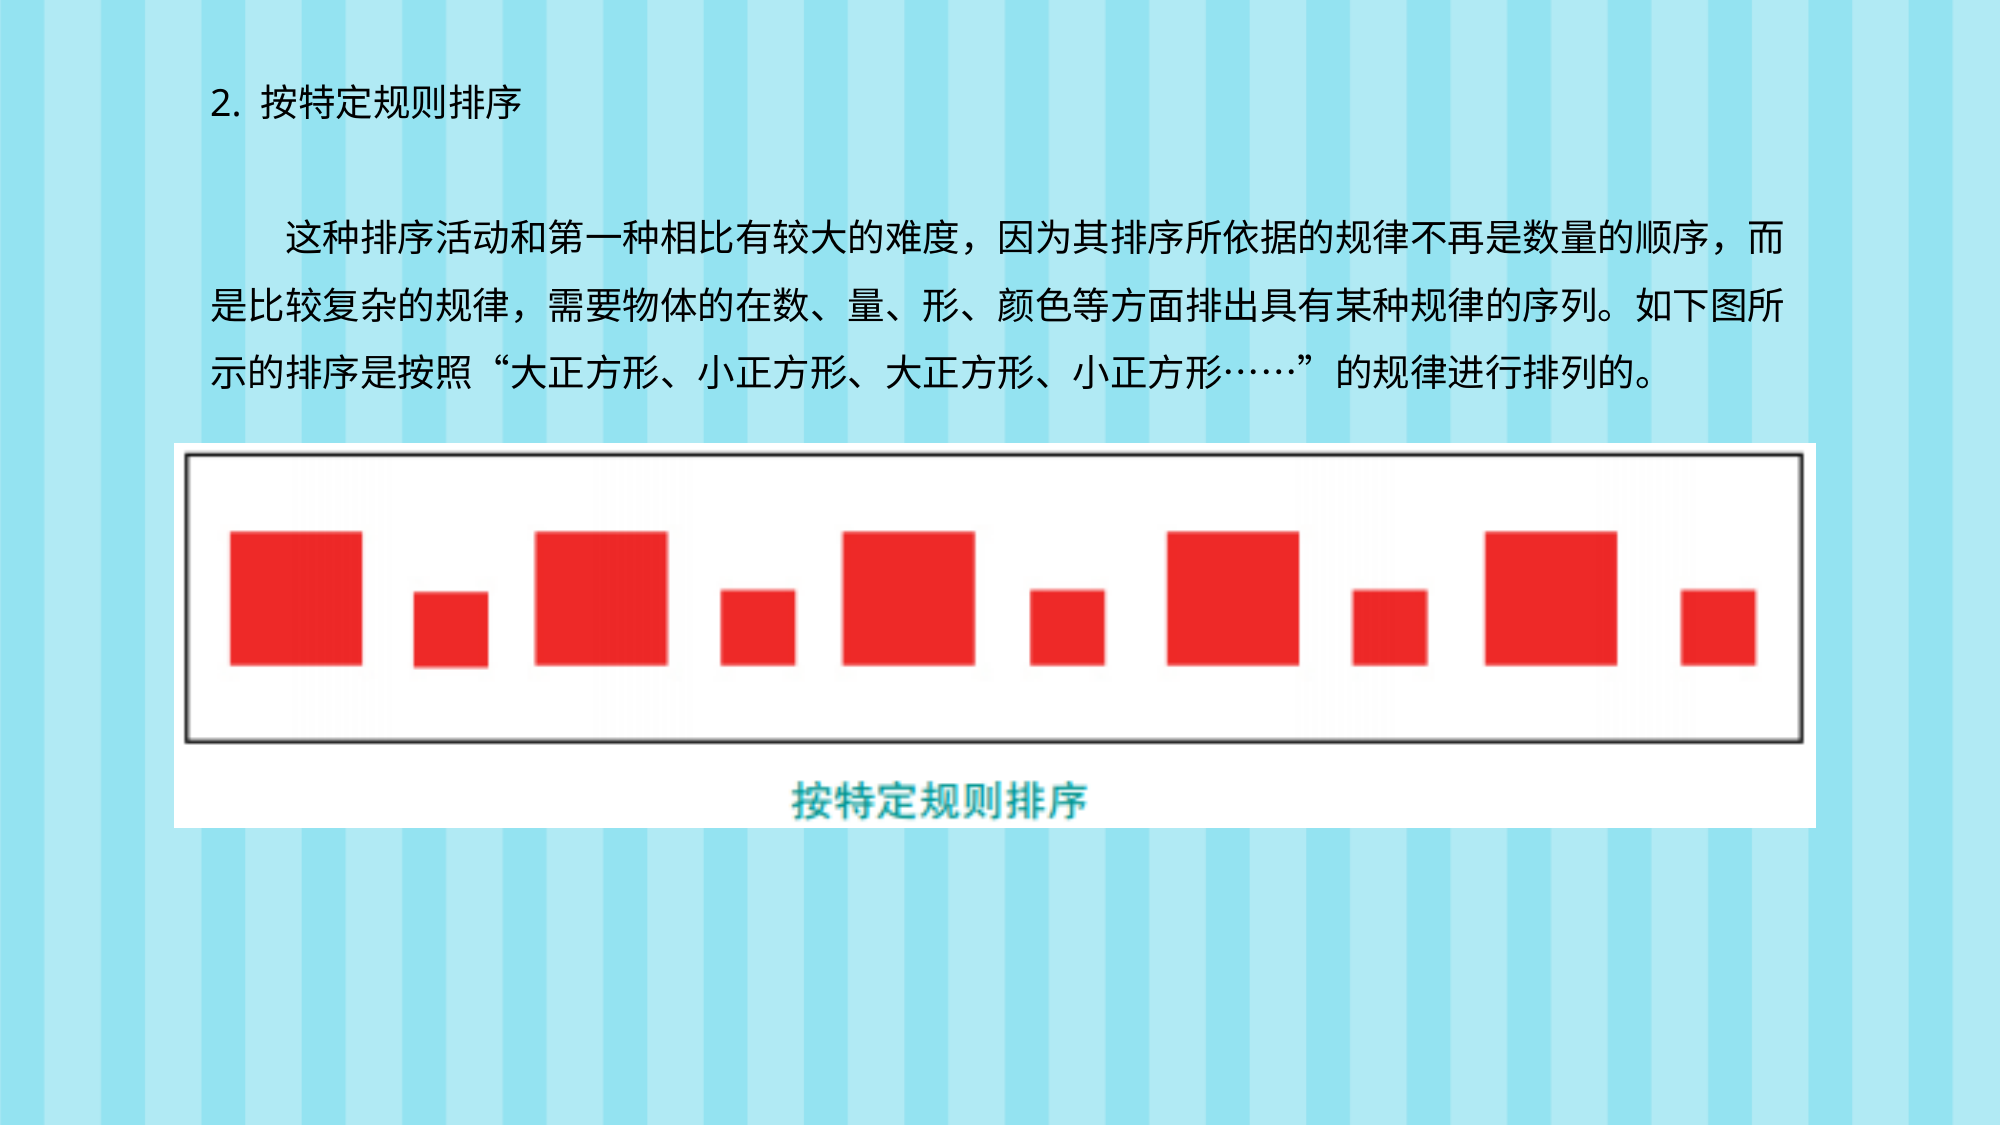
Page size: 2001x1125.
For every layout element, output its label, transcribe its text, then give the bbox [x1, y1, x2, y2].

text_box 2. 按特定规则排序 [195, 71, 620, 132]
text_box 这种排序活动和第一种相比有较大的难度，因为其排序所依据的规律不再是数量的顺序，而是比较复杂的规律，需要物体的在数、量、形、颜色等方面排出具有某种规律的序列。如下图所示的排序是按照“大正方形、小正方形、大正方形、小正方形……”的规律进行排列的。 [195, 184, 1816, 402]
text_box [174, 443, 1816, 828]
picture [0, 0, 2000, 1125]
